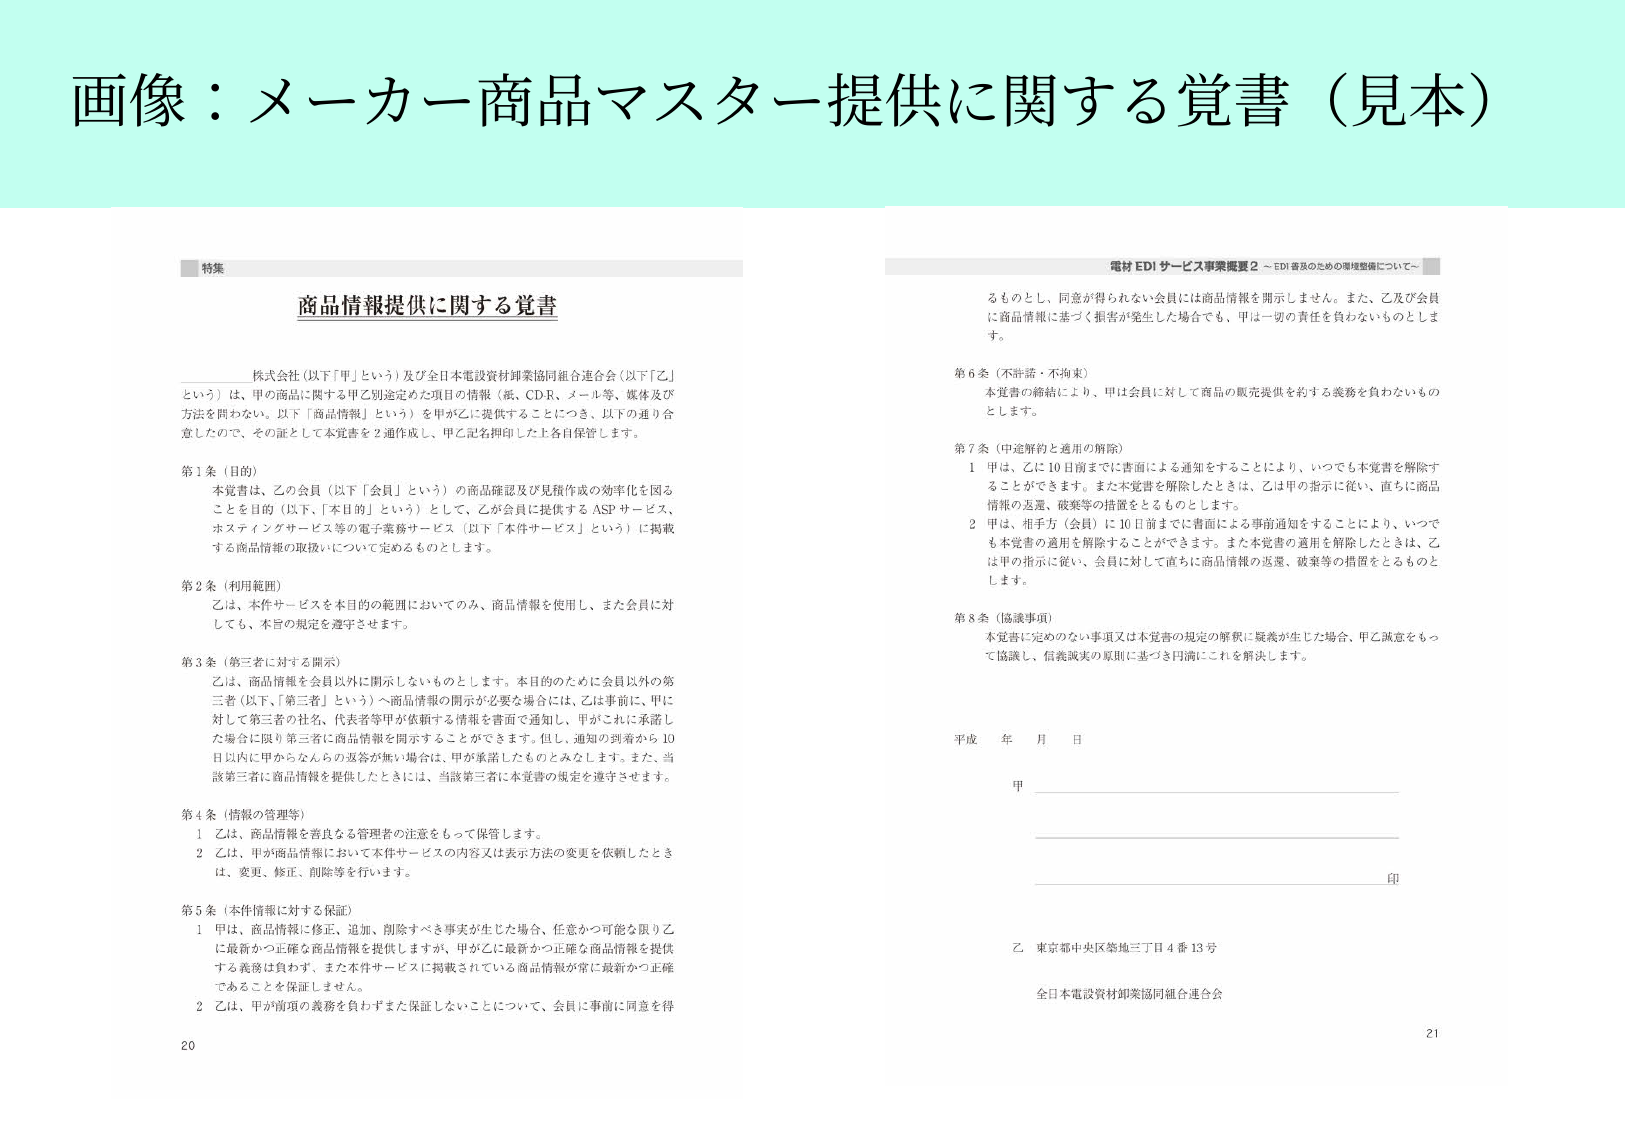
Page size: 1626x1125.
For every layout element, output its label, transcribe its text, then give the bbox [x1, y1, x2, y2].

picture [111, 207, 743, 1099]
picture [885, 206, 1508, 1086]
text_box 画像：メーカー商品マスター提供に関する覚書（見本） [0, 0, 1625, 208]
